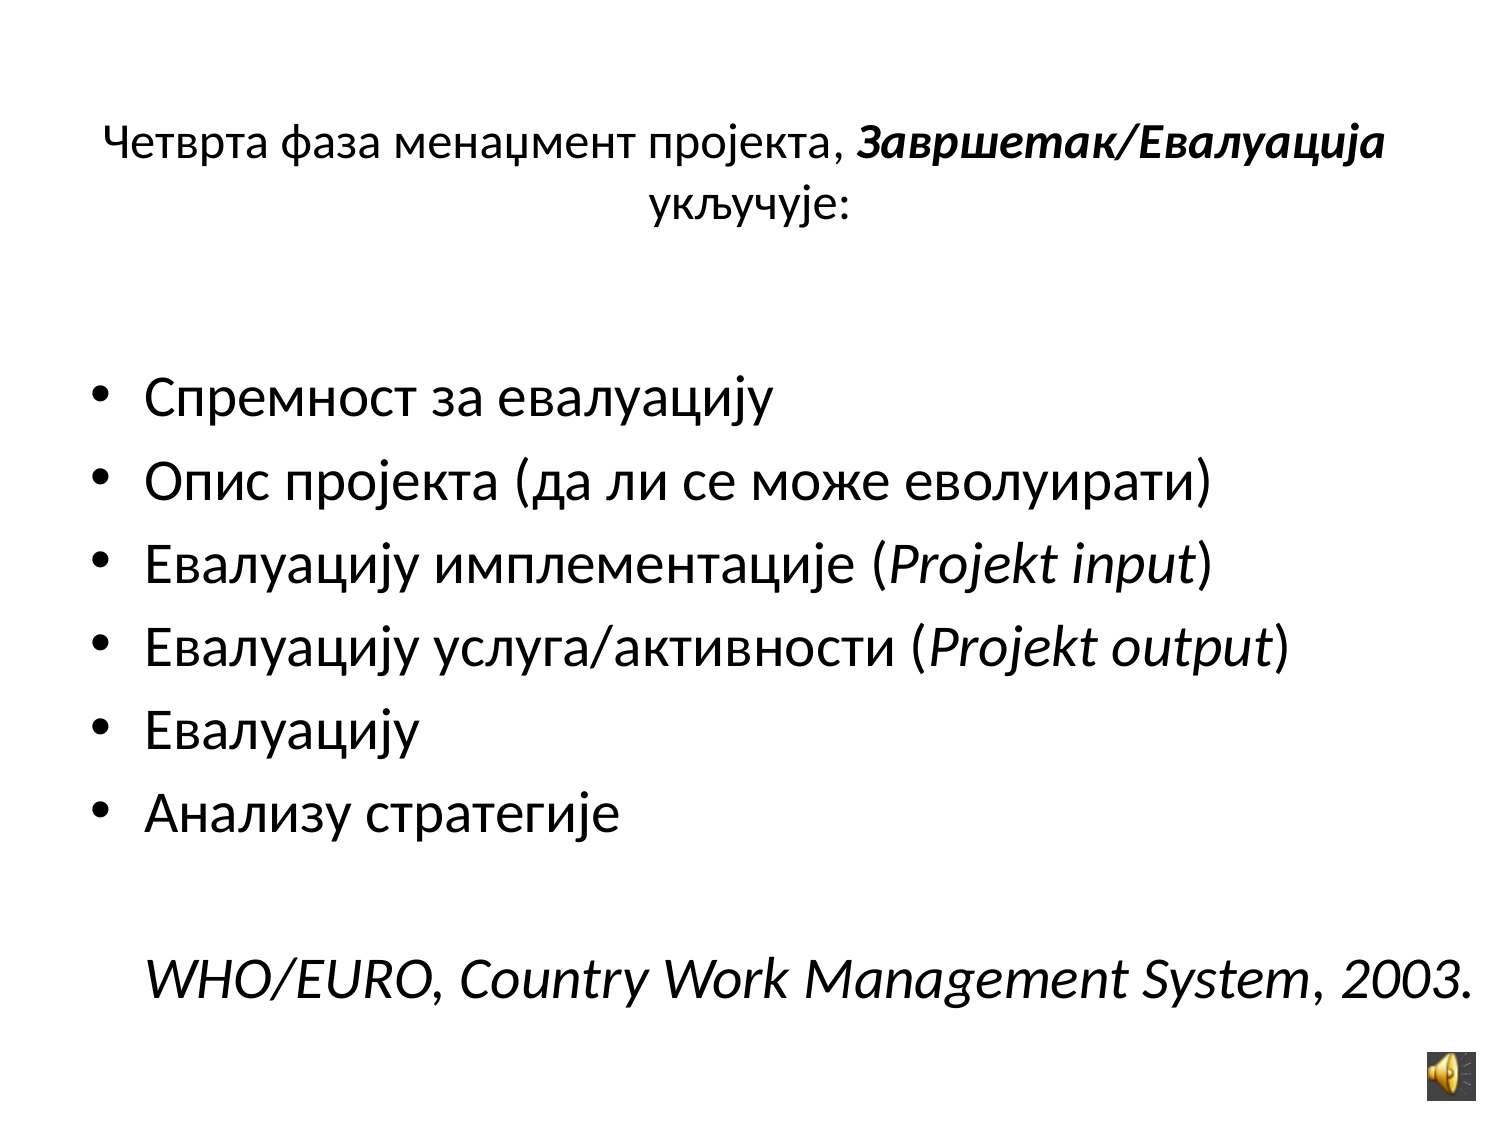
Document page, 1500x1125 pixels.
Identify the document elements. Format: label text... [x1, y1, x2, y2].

list Спремност за евалуацију Опис пројекта (да ли се може еволуирати) Евалуацију имплементације (Projekt input) Евалуацију услуга/активности (Projekt output) Евалуацију Анализу стратегије WHO/EURO, Country Work Management System, 2003. [75, 350, 1500, 1093]
picture [1426, 1051, 1477, 1102]
title Четврта фаза менаџмент пројекта, Завршетак/Евалуација укључује: [75, 75, 1425, 263]
